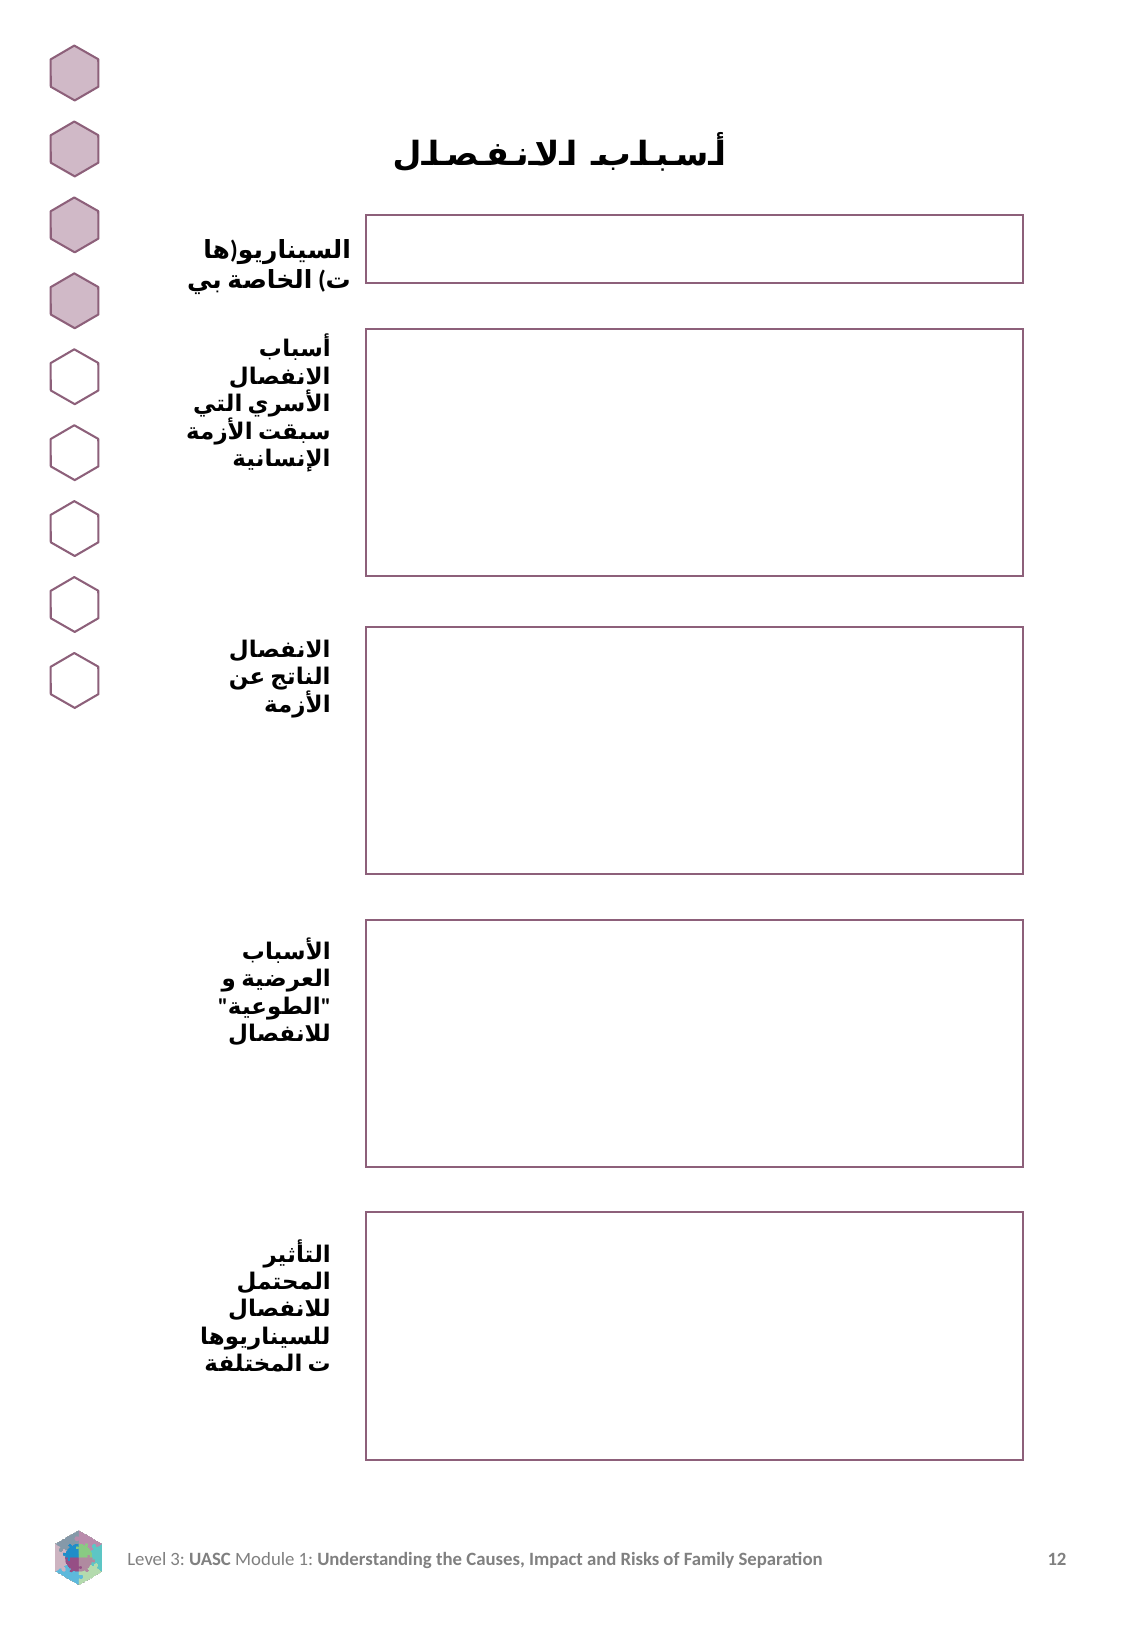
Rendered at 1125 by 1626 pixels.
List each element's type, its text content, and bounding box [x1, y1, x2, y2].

text_box [365, 1212, 1024, 1460]
text_box أسباب الانفصال [163, 124, 970, 180]
text_box [48, 651, 101, 710]
text_box [365, 214, 1024, 284]
text_box الأسباب العرضية و "الطوعية" للانفصال [164, 928, 346, 1054]
picture [55, 1530, 102, 1585]
text_box [365, 919, 1024, 1167]
text_box الانفصال الناتج عن الأزمة [164, 626, 346, 725]
text_box [48, 43, 101, 103]
text_box [48, 575, 101, 634]
text_box [48, 347, 101, 406]
text_box [365, 626, 1024, 874]
text_box [365, 328, 1024, 577]
text_box [48, 423, 101, 482]
text_box [48, 271, 101, 331]
text_box التأثير المحتمل للانفصال للسيناريوهات المختلفة [164, 1231, 346, 1384]
text_box أسباب الانفصال الأسري التي سبقت الأزمة الإنسانية [164, 326, 346, 479]
text_box [48, 195, 101, 255]
text_box [48, 119, 101, 179]
text_box [48, 499, 101, 558]
text_box السيناريو(هات) الخاصة بي [164, 226, 366, 302]
